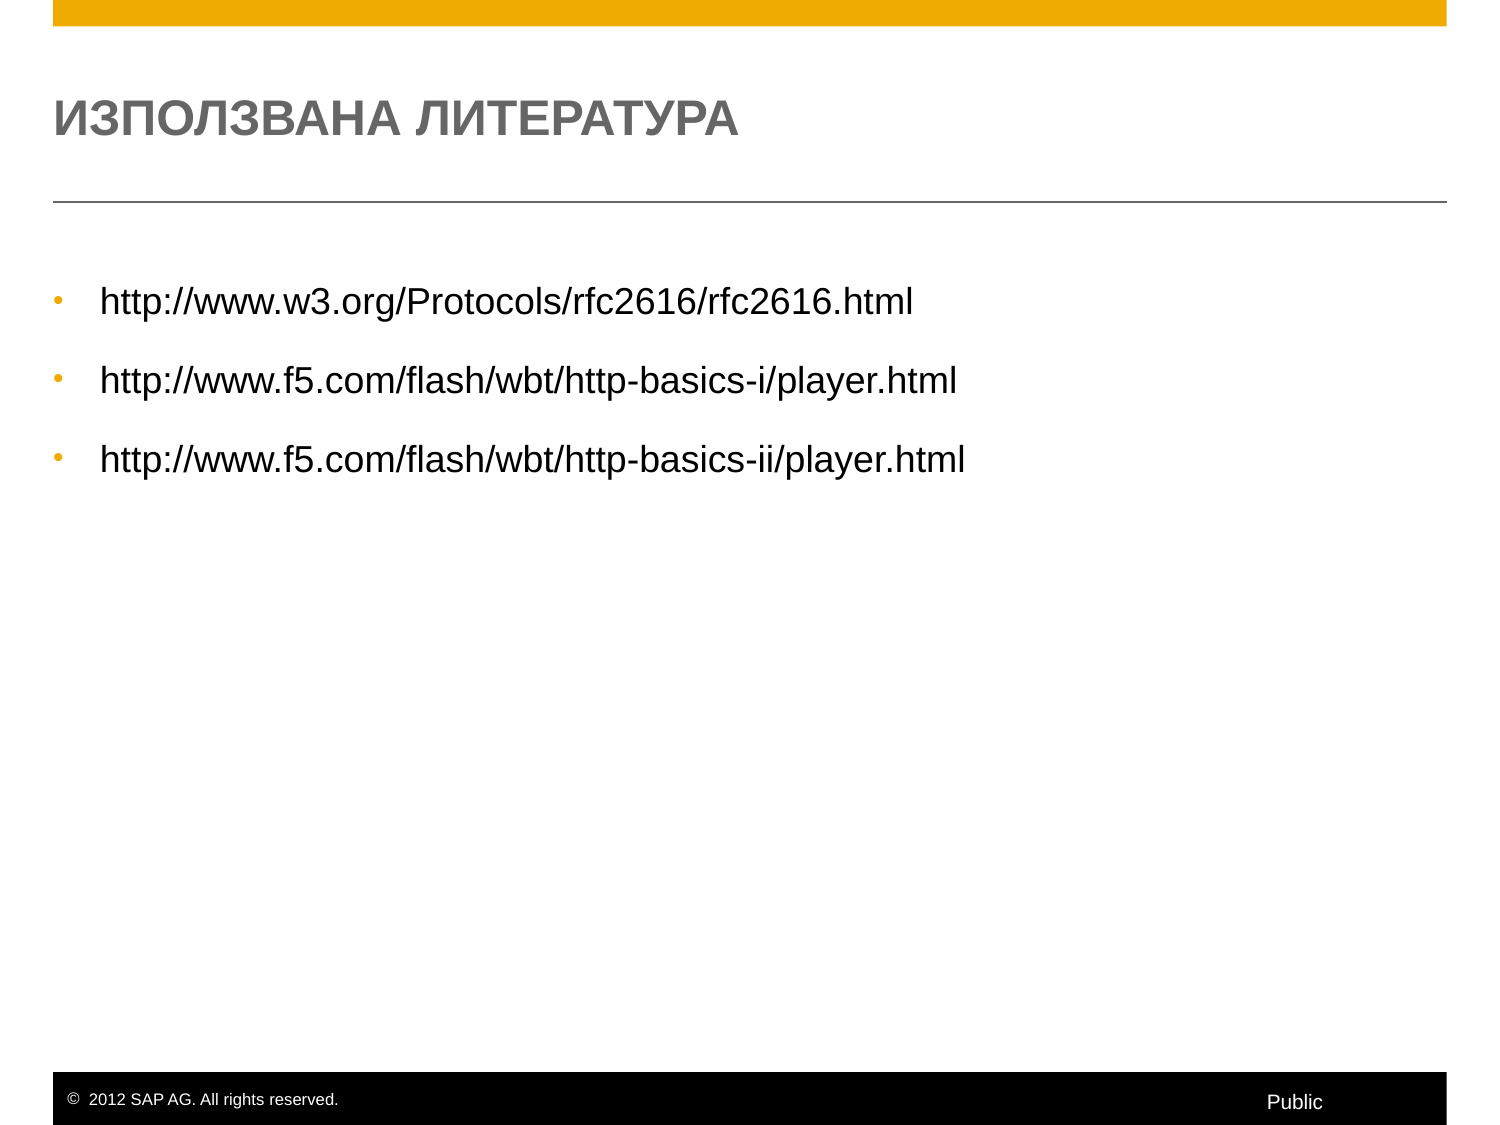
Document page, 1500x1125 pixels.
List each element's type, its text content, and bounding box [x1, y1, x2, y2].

list http://www.w3.org/Protocols/rfc2616/rfc2616.html http://www.f5.com/flash/wbt/http-basics-i/player.html http://www.f5.com/flash/wbt/http-basics-ii/player.html [53, 277, 1447, 998]
title ИЗПОЛЗВАНА ЛИТЕРАТУРА [53, 53, 1447, 178]
